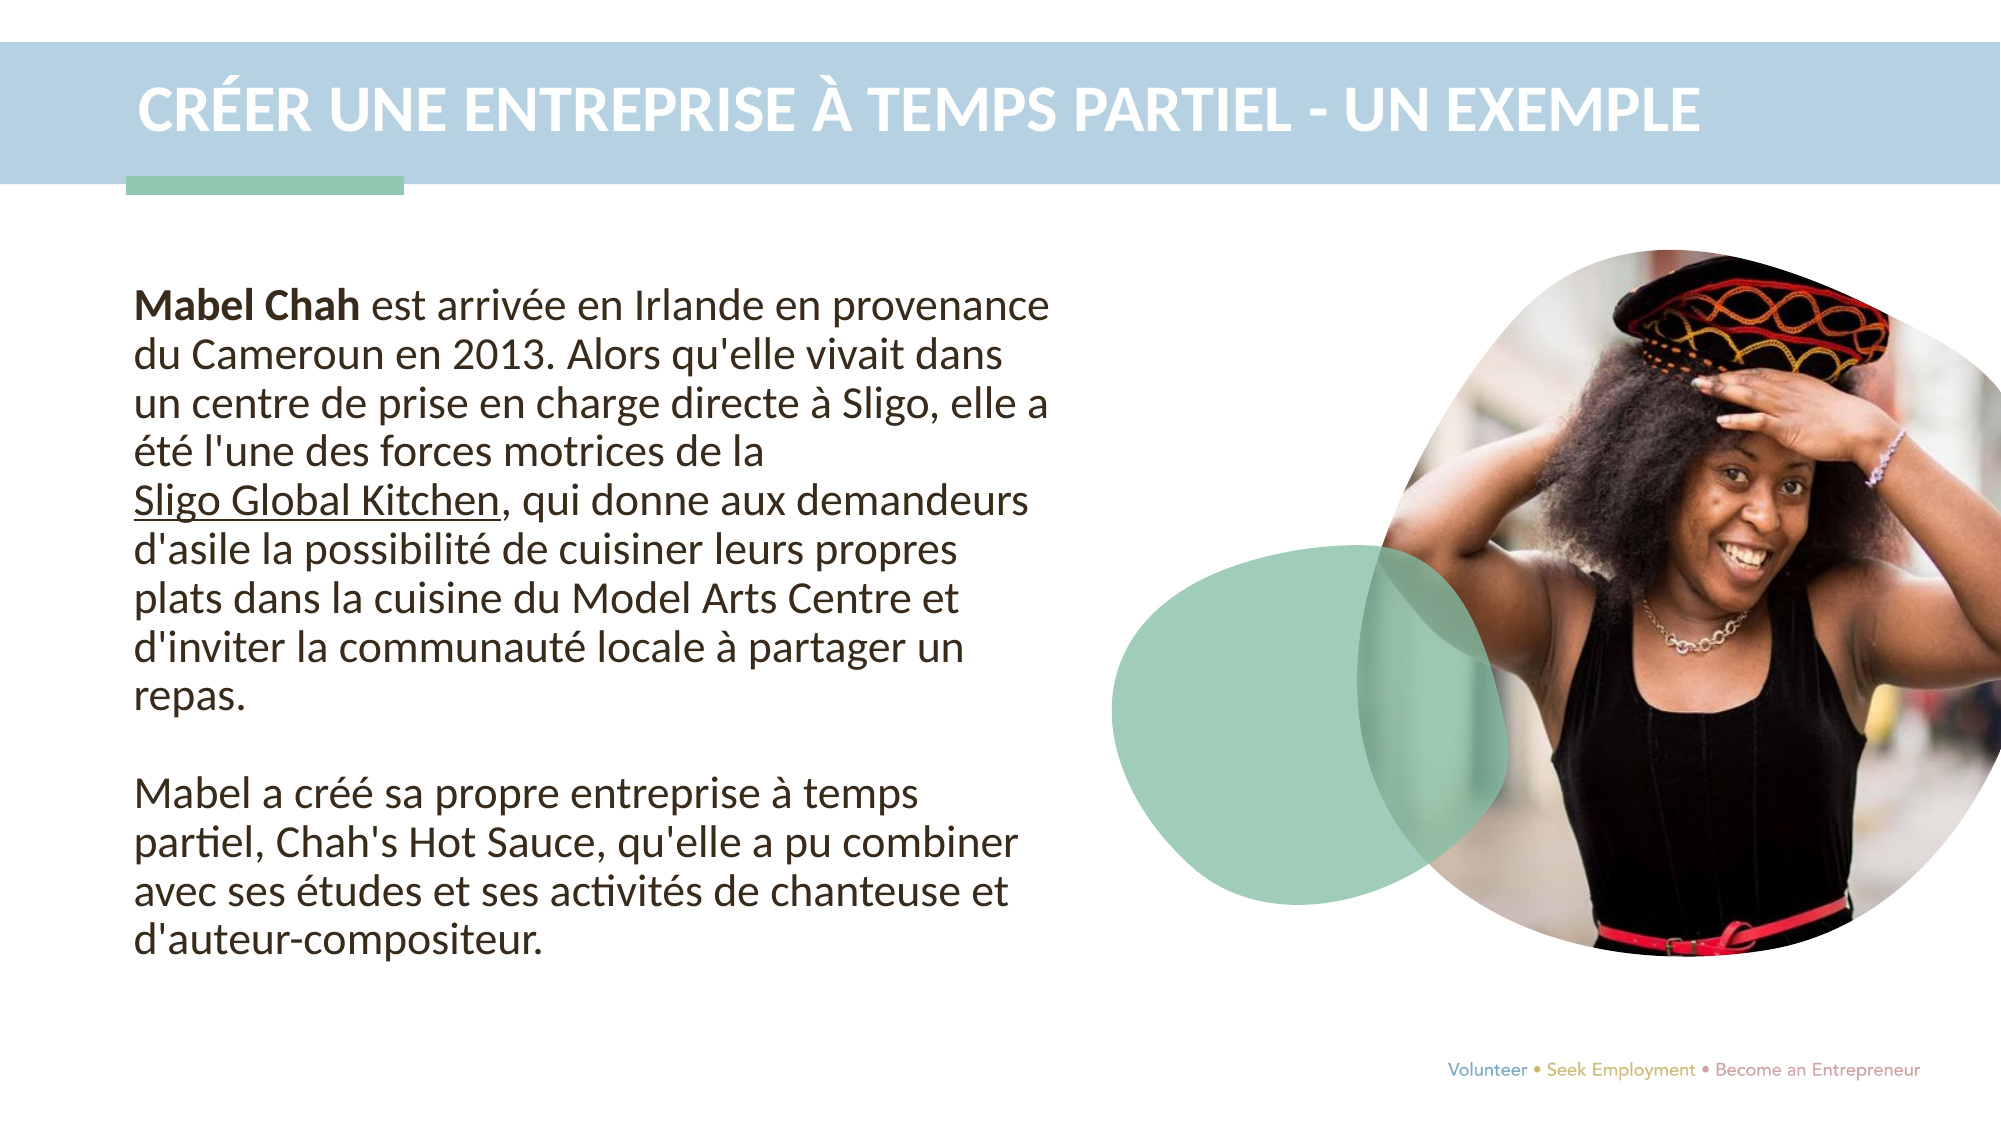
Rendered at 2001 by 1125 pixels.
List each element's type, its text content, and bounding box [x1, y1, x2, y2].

list CRÉER UNE ENTREPRISE À TEMPS PARTIEL - UN EXEMPLE [123, 51, 1913, 170]
text_box [1111, 545, 1508, 905]
list Mabel Chah est arrivée en Irlande en provenance du Cameroun en 2013. Alors qu'elle vivait dans un centre de prise en charge directe à Sligo, elle a été l'une des forces motrices de la Sligo Global Kitchen, qui donne aux demandeurs d'asile la possibilité de cuisiner leurs propres plats dans la cuisine du Model Arts Centre et d'inviter la communauté locale à partager un repas. Mabel a créé sa propre entreprise à temps partiel, Chah's Hot Sauce, qu'elle a pu combiner avec ses études et ses activités de chanteuse et d'auteur-compositeur. [118, 273, 1072, 1040]
text_box [1382, 249, 2000, 957]
picture [1418, 1046, 1971, 1103]
